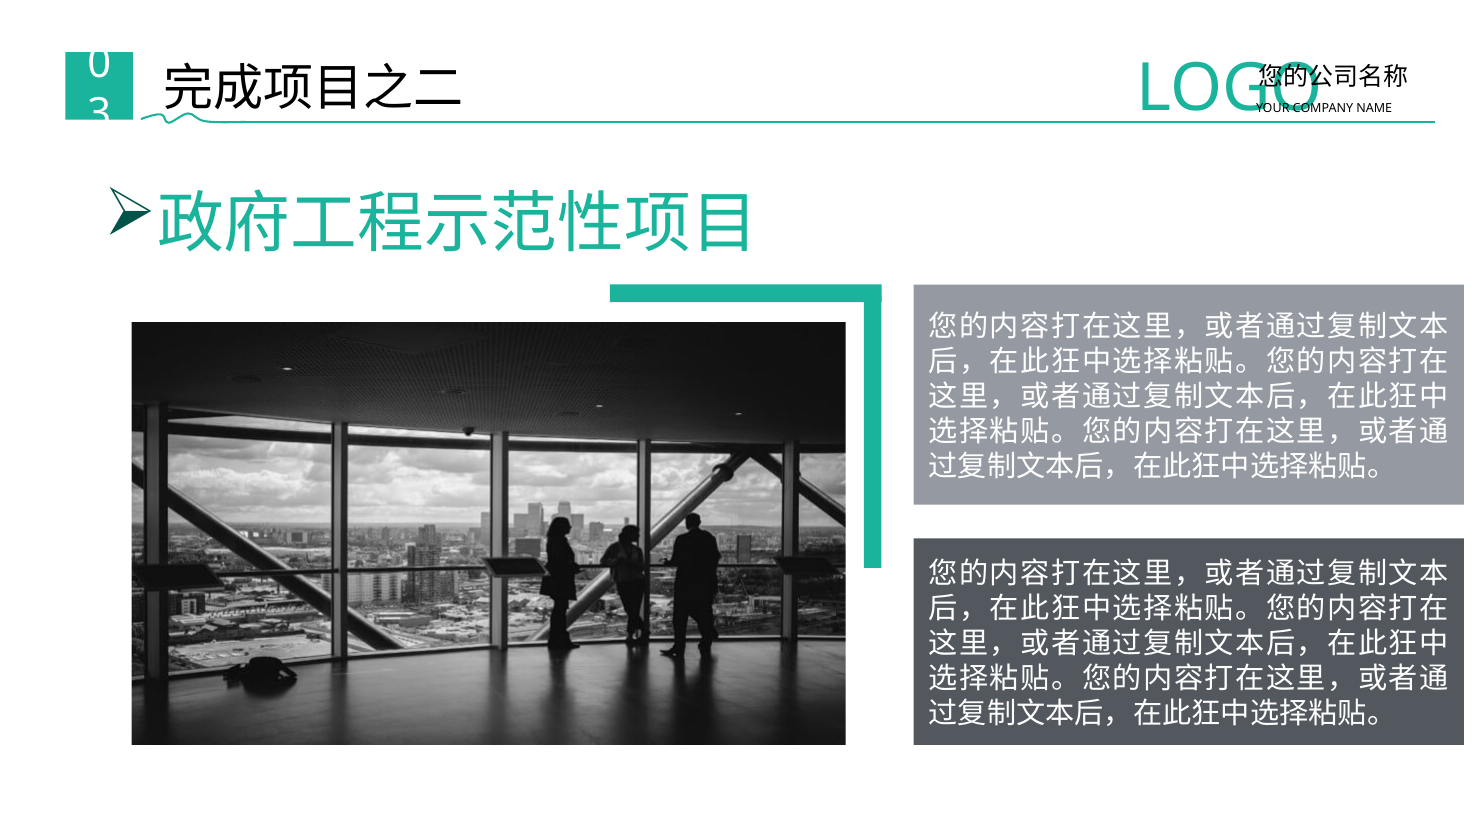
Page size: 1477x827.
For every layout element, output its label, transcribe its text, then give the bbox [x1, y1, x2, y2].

text_box 完成项目之二 [148, 47, 489, 121]
text_box [863, 360, 882, 569]
text_box [131, 360, 847, 746]
text_box 您的内容打在这里，或者通过复制文本后，在此狂中选择粘贴。您的内容打在这里，或者通过复制文本后，在此狂中选择粘贴。您的内容打在这里，或者通过复制文本后，在此狂中选择粘贴。 [913, 283, 1465, 506]
text_box [140, 112, 246, 124]
text_box 政府工程示范性项目 [89, 171, 1448, 360]
text_box 您的内容打在这里，或者通过复制文本后，在此狂中选择粘贴。您的内容打在这里，或者通过复制文本后，在此狂中选择粘贴。您的内容打在这里，或者通过复制文本后，在此狂中选择粘贴。 [913, 537, 1465, 746]
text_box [1121, 35, 1477, 132]
text_box 03 [64, 51, 134, 121]
